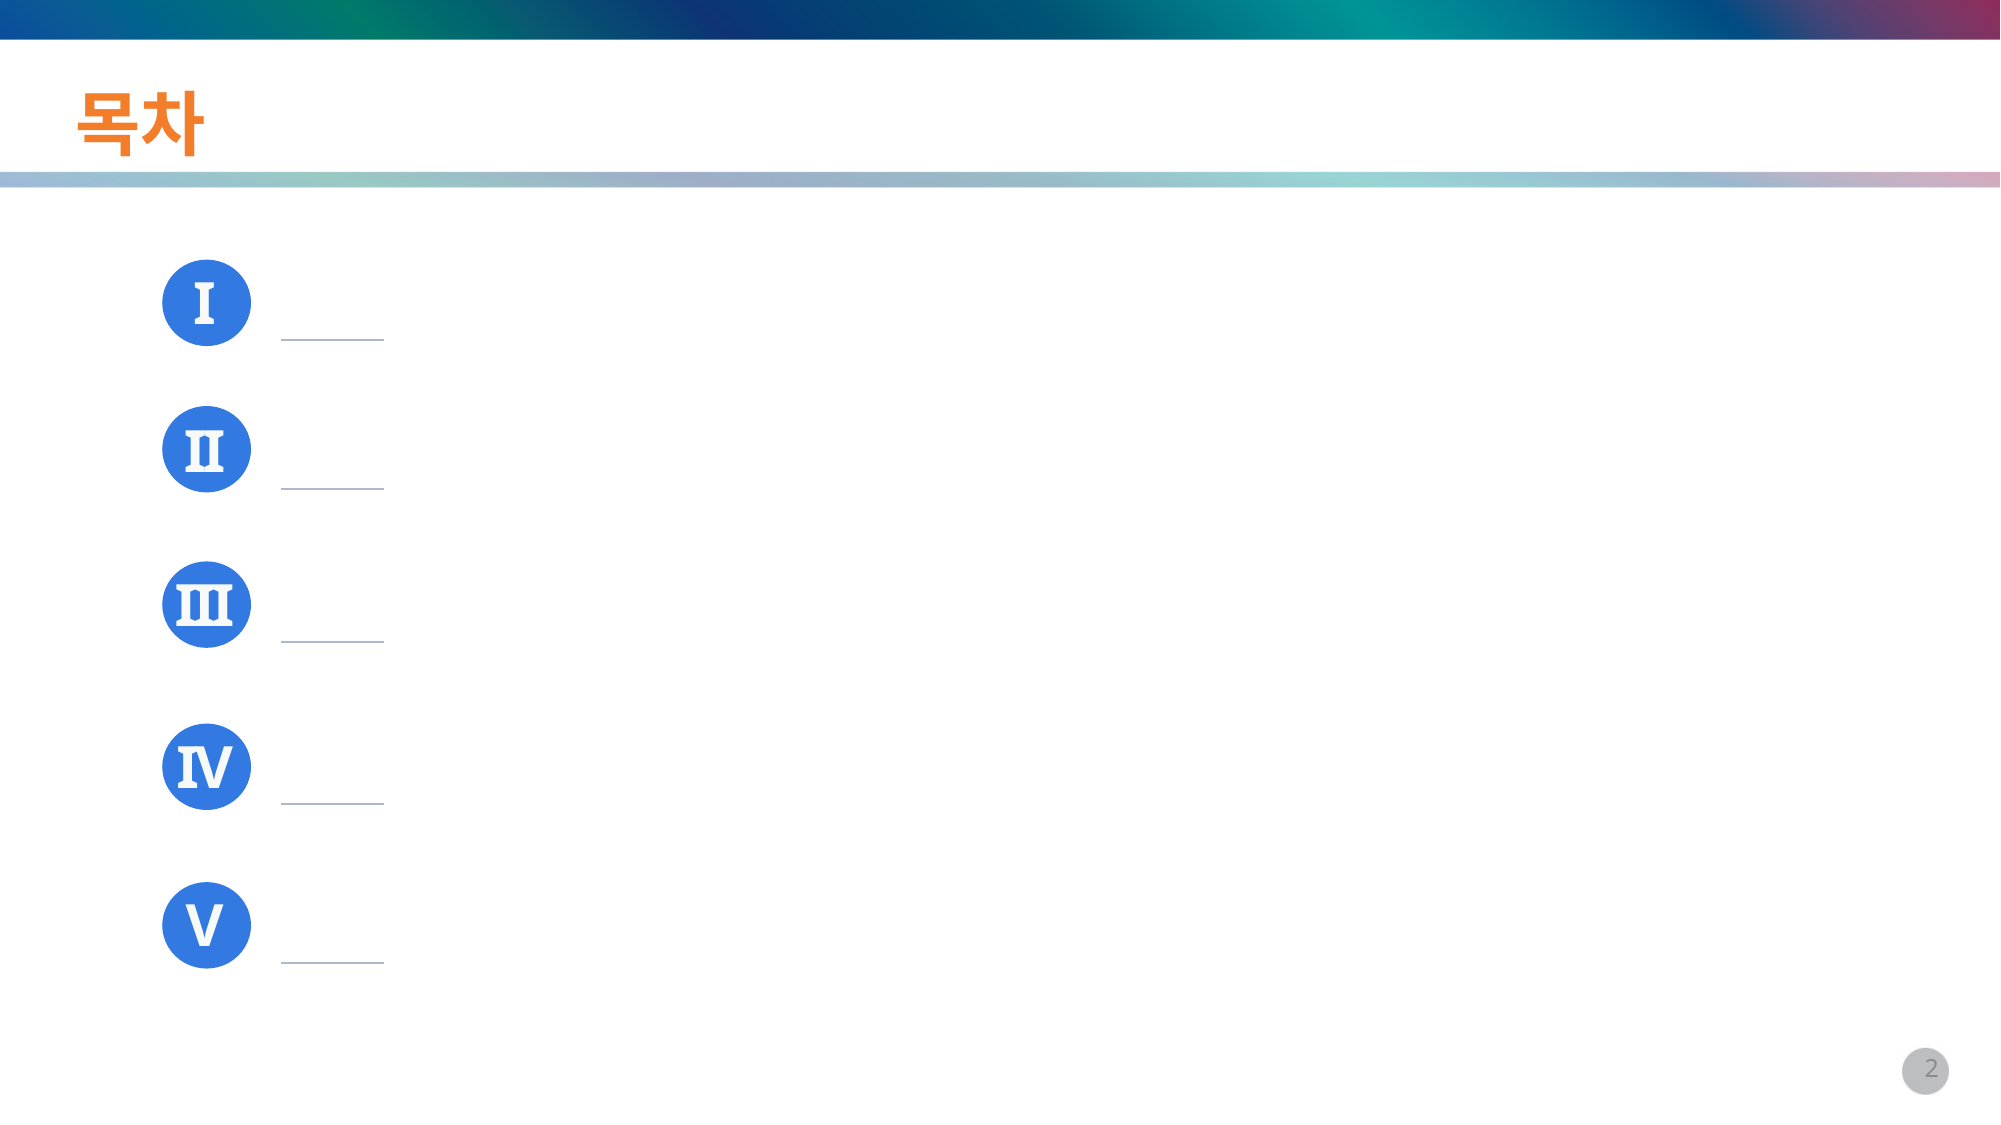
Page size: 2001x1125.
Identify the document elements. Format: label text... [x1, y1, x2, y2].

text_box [162, 247, 414, 969]
picture [0, 0, 2000, 1125]
slide_number 2 [1889, 1039, 1954, 1100]
text_box 목차 [61, 55, 1787, 173]
